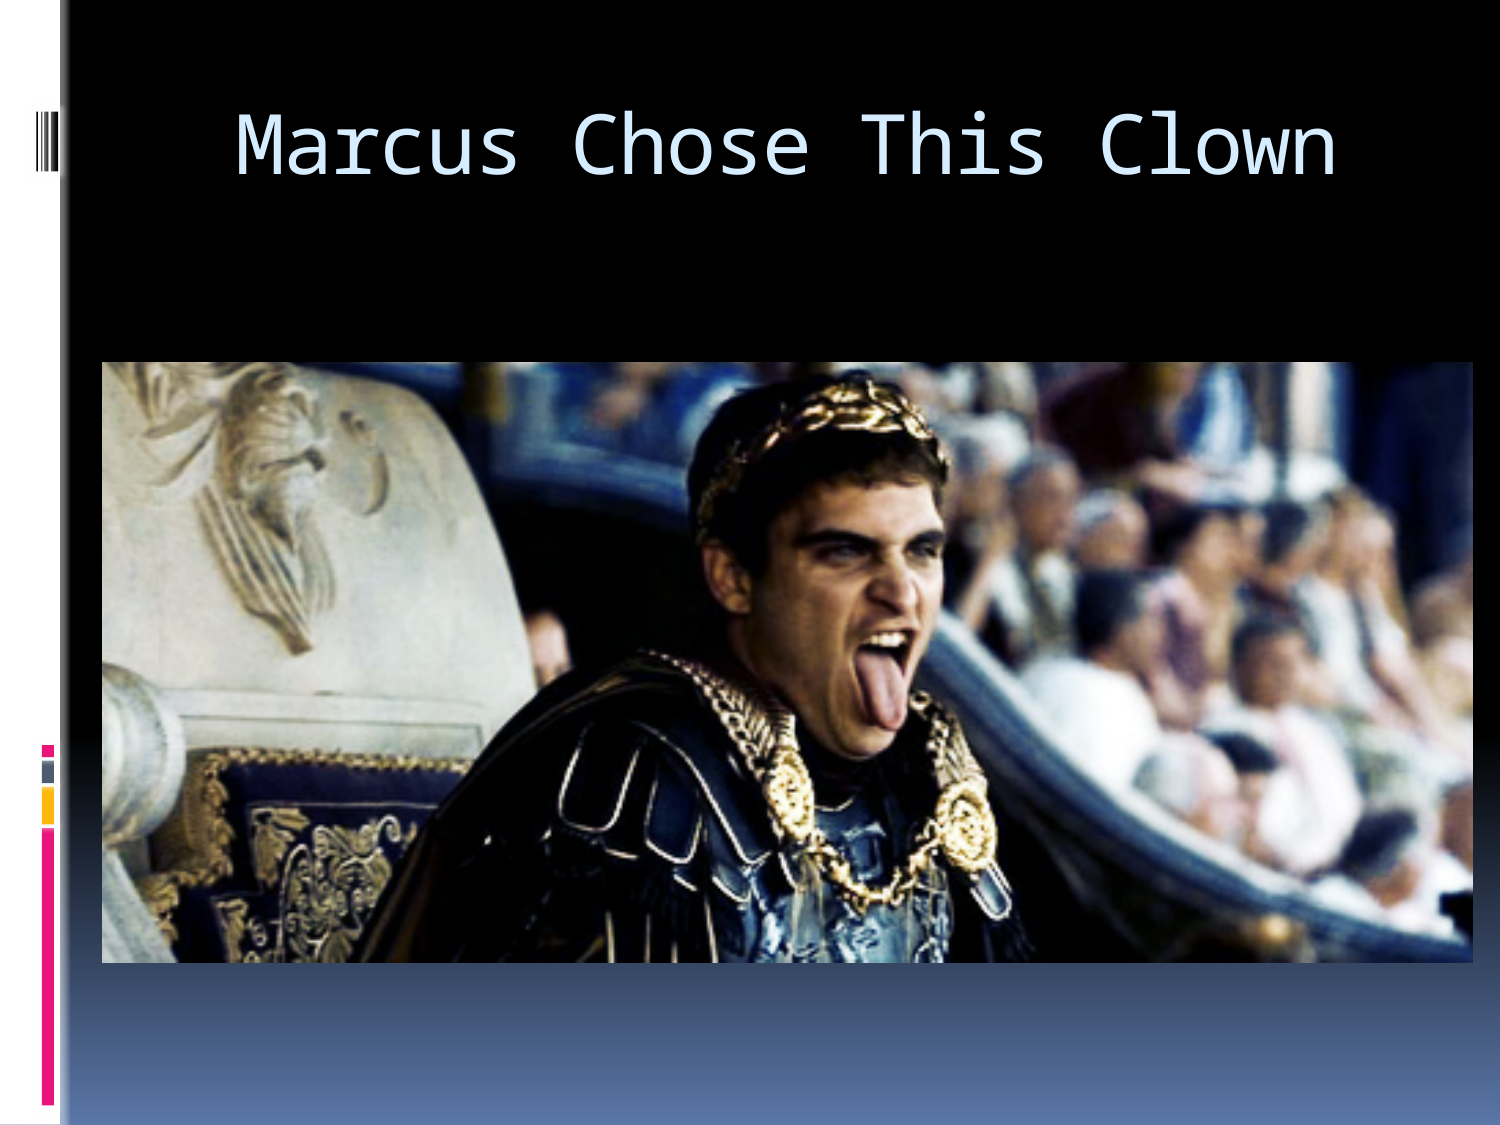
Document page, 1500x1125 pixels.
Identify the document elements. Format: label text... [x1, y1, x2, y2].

picture [102, 361, 1473, 963]
title Marcus Chose This Clown [150, 83, 1425, 234]
